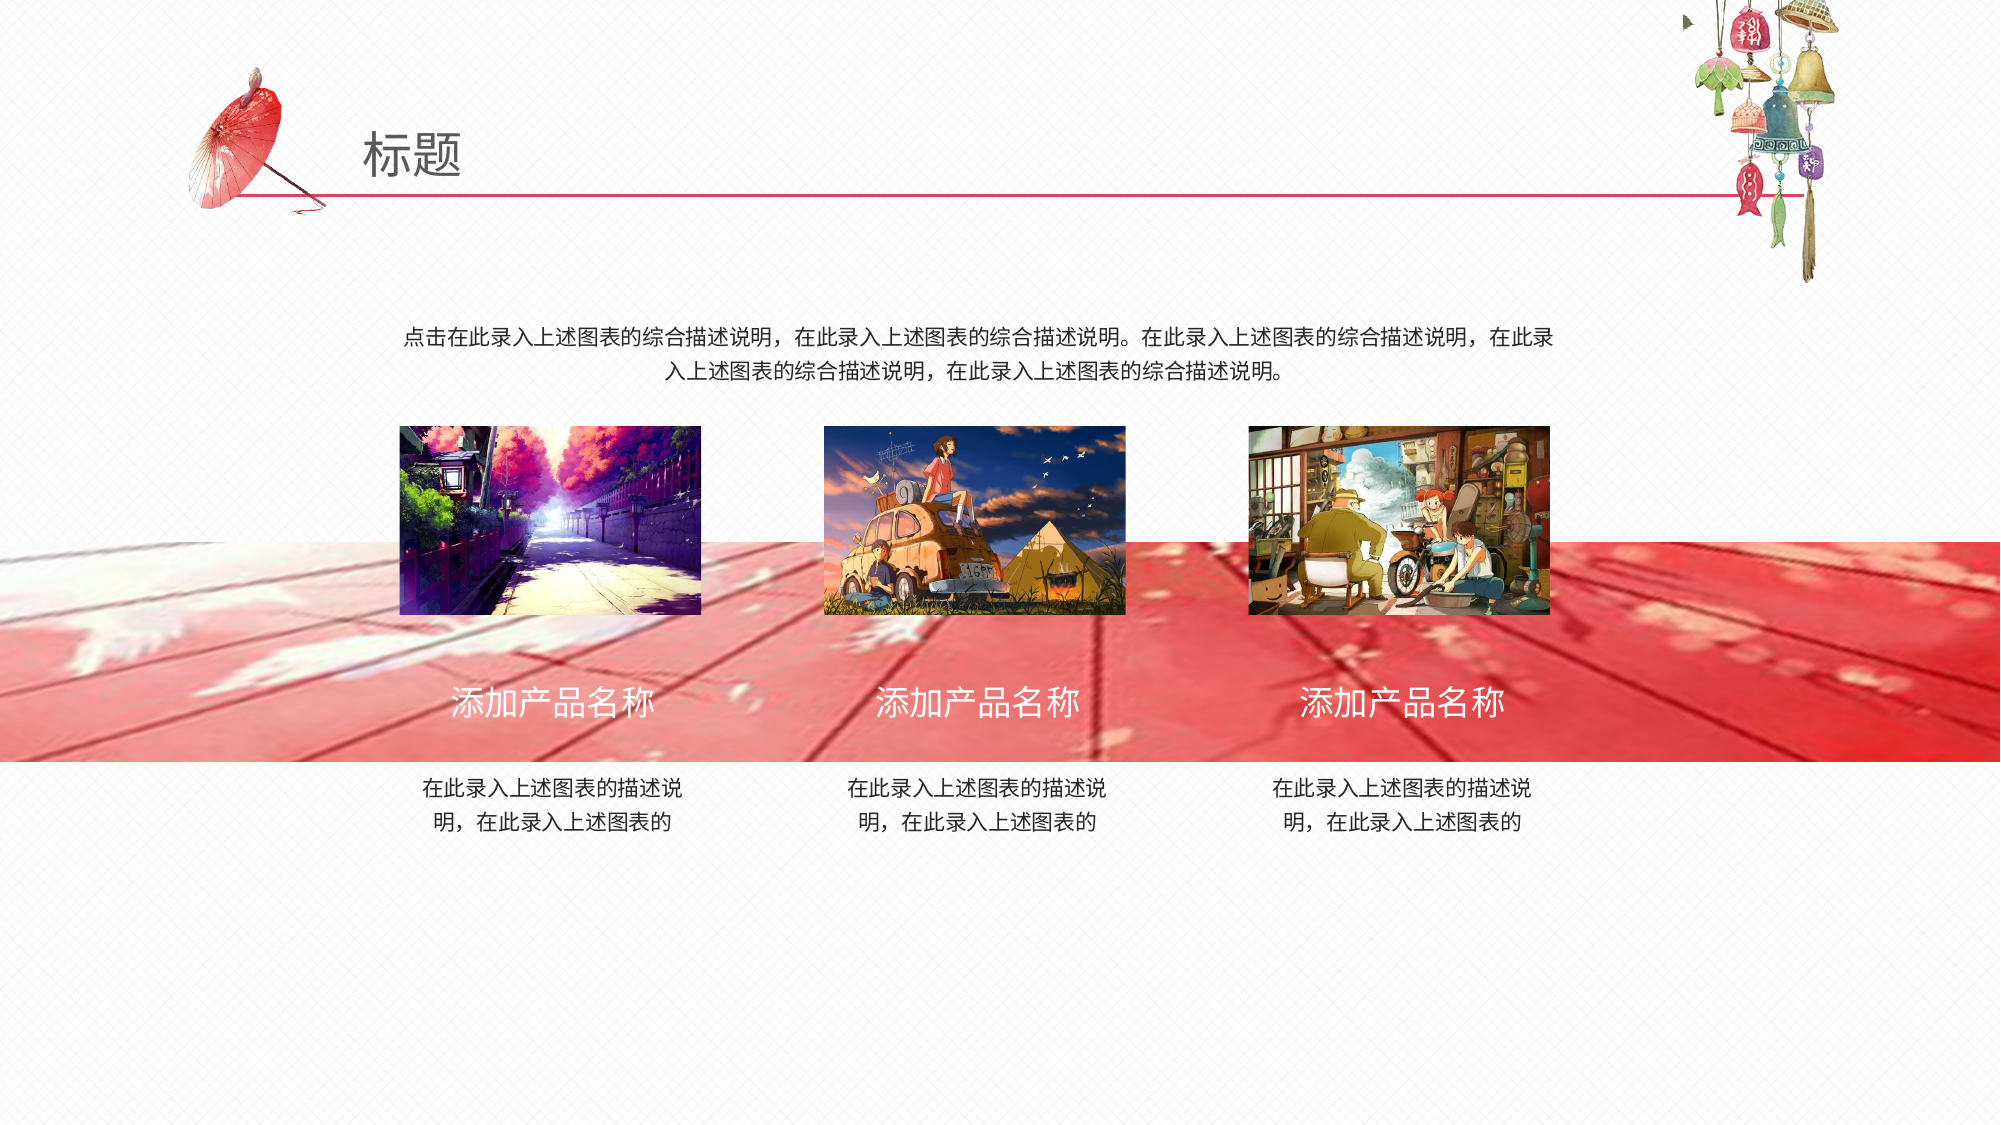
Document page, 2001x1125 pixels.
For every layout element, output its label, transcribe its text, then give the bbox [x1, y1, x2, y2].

text_box [824, 426, 1126, 615]
text_box 在此录入上述图表的描述说明，在此录入上述图表的 [1259, 761, 1546, 841]
picture [1683, 0, 1888, 307]
text_box 标题 [331, 116, 506, 192]
text_box [0, 542, 2000, 762]
picture [178, 41, 331, 230]
text_box 点击在此录入上述图表的综合描述说明，在此录入上述图表的综合描述说明。在此录入上述图表的综合描述说明，在此录入上述图表的综合描述说明，在此录入上述图表的综合描述说明。 [389, 309, 1570, 390]
text_box 在此录入上述图表的描述说明，在此录入上述图表的 [834, 761, 1121, 841]
text_box 在此录入上述图表的描述说明，在此录入上述图表的 [409, 761, 697, 841]
text_box [1248, 426, 1550, 615]
text_box 添加产品名称 [863, 675, 1092, 728]
text_box 添加产品名称 [438, 675, 667, 728]
text_box [399, 426, 702, 615]
text_box 添加产品名称 [1288, 675, 1517, 728]
